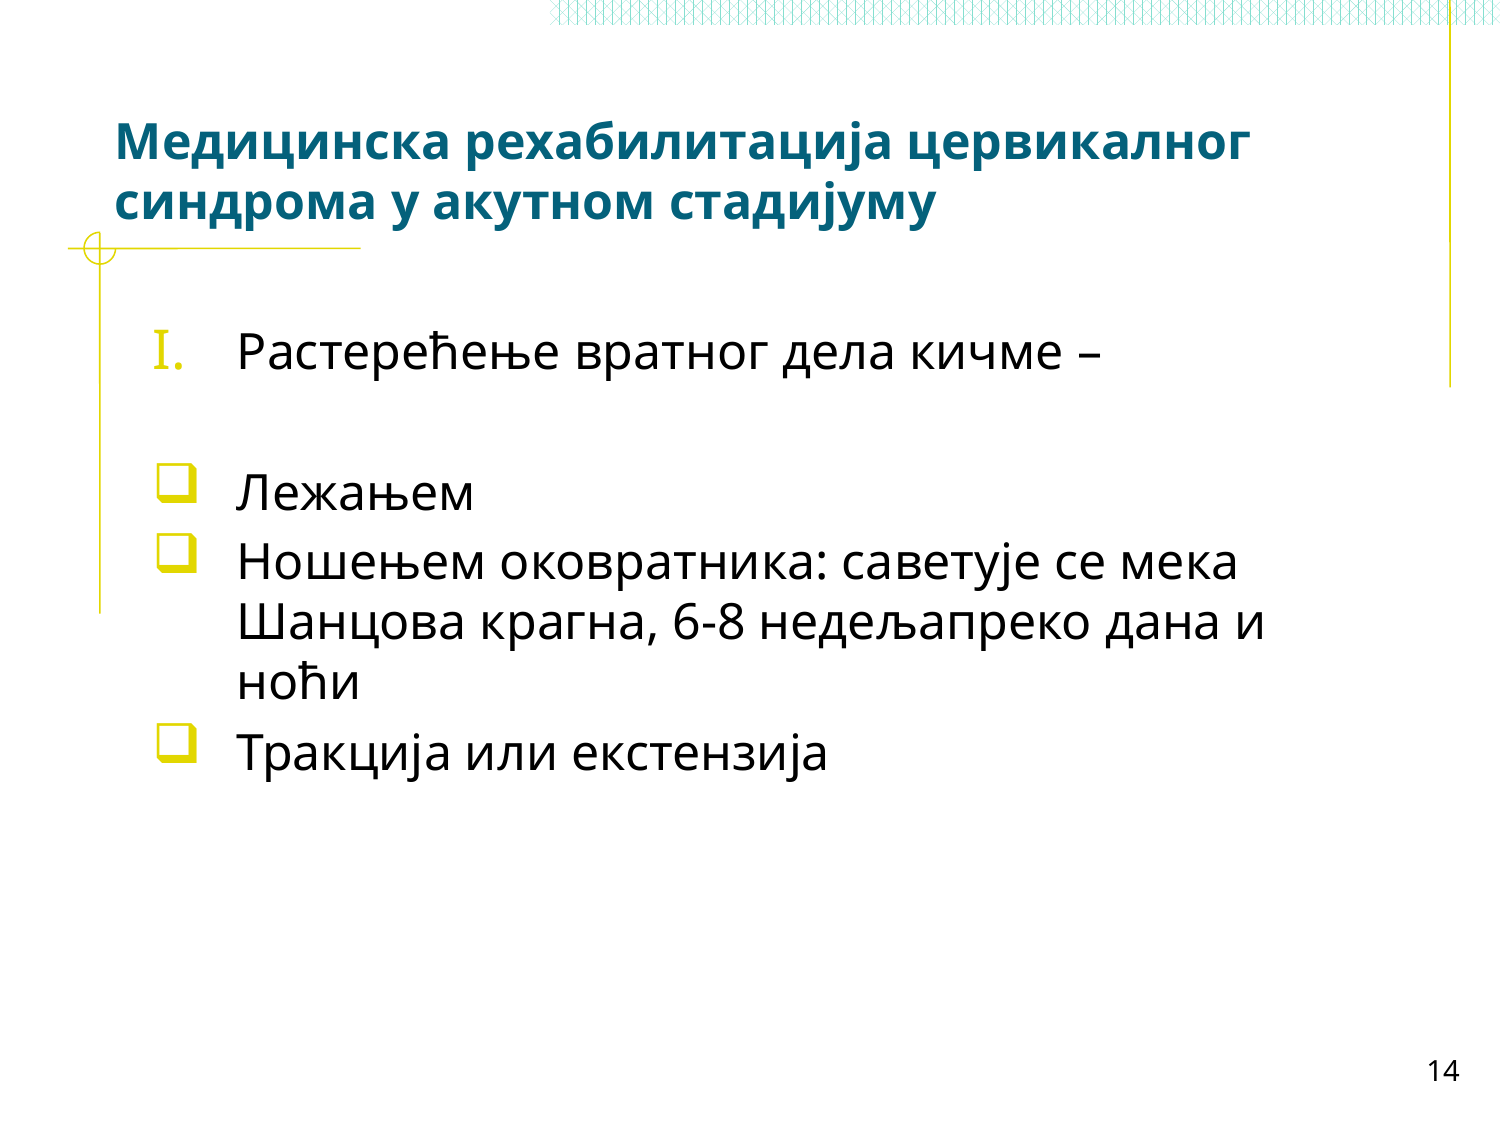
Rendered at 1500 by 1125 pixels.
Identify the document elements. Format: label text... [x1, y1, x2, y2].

slide_number 14 [1162, 1025, 1475, 1100]
list Растерећење вратног дела кичме – Лежањем Ношењем оковратника: саветује се мека Шанцова крагна, 6-8 недељапреко дана и ноћи Тракција или екстензија [137, 312, 1413, 988]
title Медицинска рехабилитација цервикалног синдрома у акутном стадијуму [99, 49, 1376, 238]
